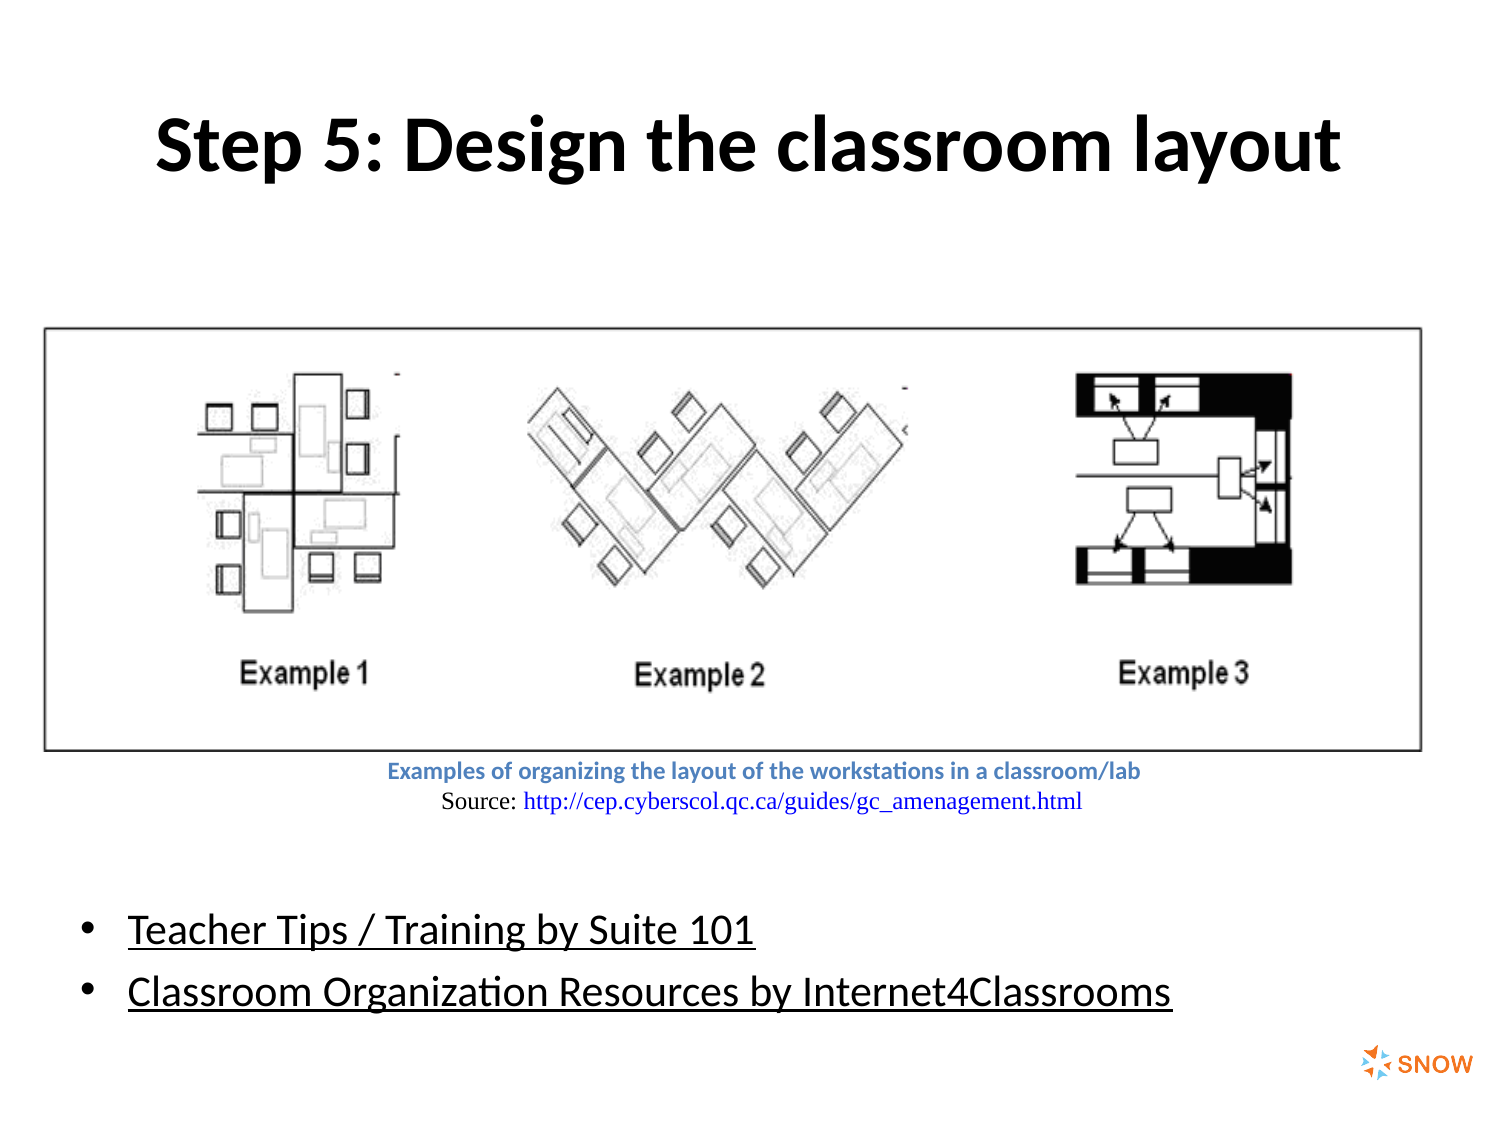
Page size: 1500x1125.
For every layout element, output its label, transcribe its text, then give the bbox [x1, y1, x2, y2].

title Step 5: Design the classroom layout [75, 45, 1425, 233]
text_box Examples of organizing the layout of the workstations in a classroom/lab Source: http://cep.cyberscol.qc.ca/guides/gc_amenagement.html [218, 761, 1311, 822]
picture [41, 326, 1424, 752]
list Teacher Tips / Training by Suite 101 Classroom Organization Resources by Internet4Classrooms [64, 893, 1415, 1024]
picture [1340, 1012, 1500, 1125]
